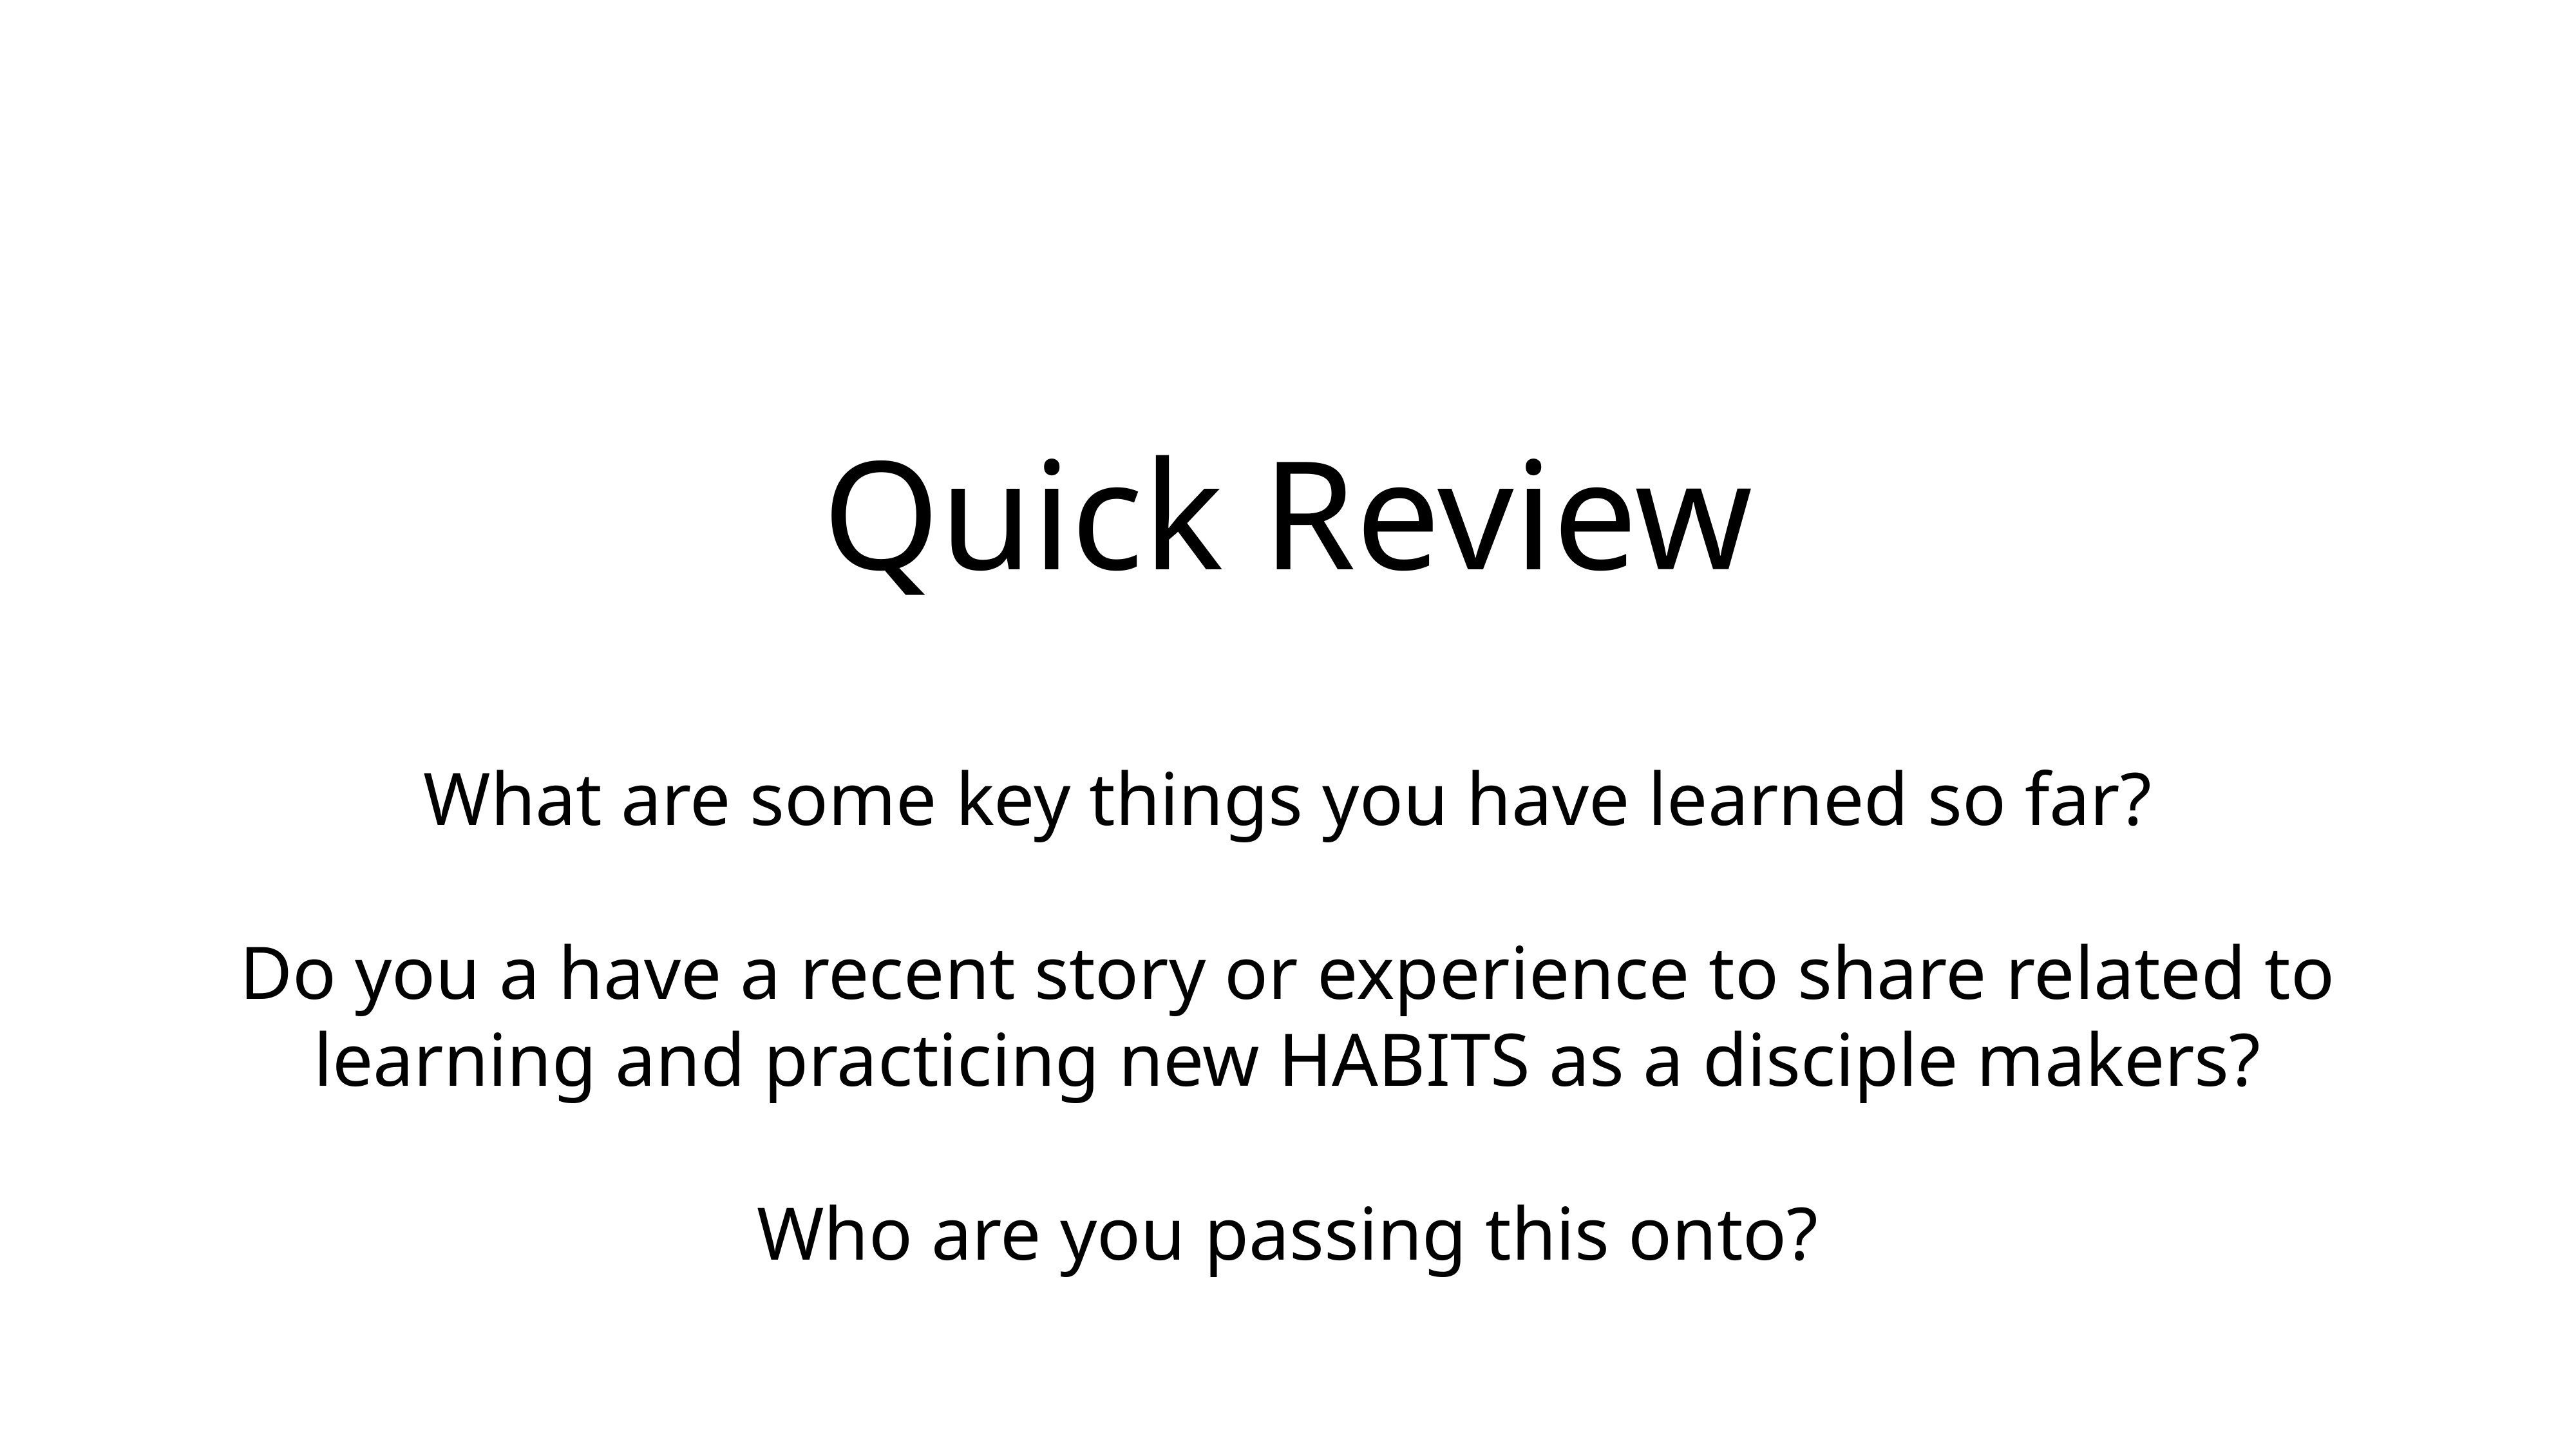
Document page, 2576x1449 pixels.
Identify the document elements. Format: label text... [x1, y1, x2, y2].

subtitle What are some key things you have learned so far? Do you a have a recent story or experience to share related to learning and practicing new HABITS as a disciple makers? Who are you passing this onto? [187, 746, 2389, 1314]
title Quick Review [187, 113, 2389, 606]
